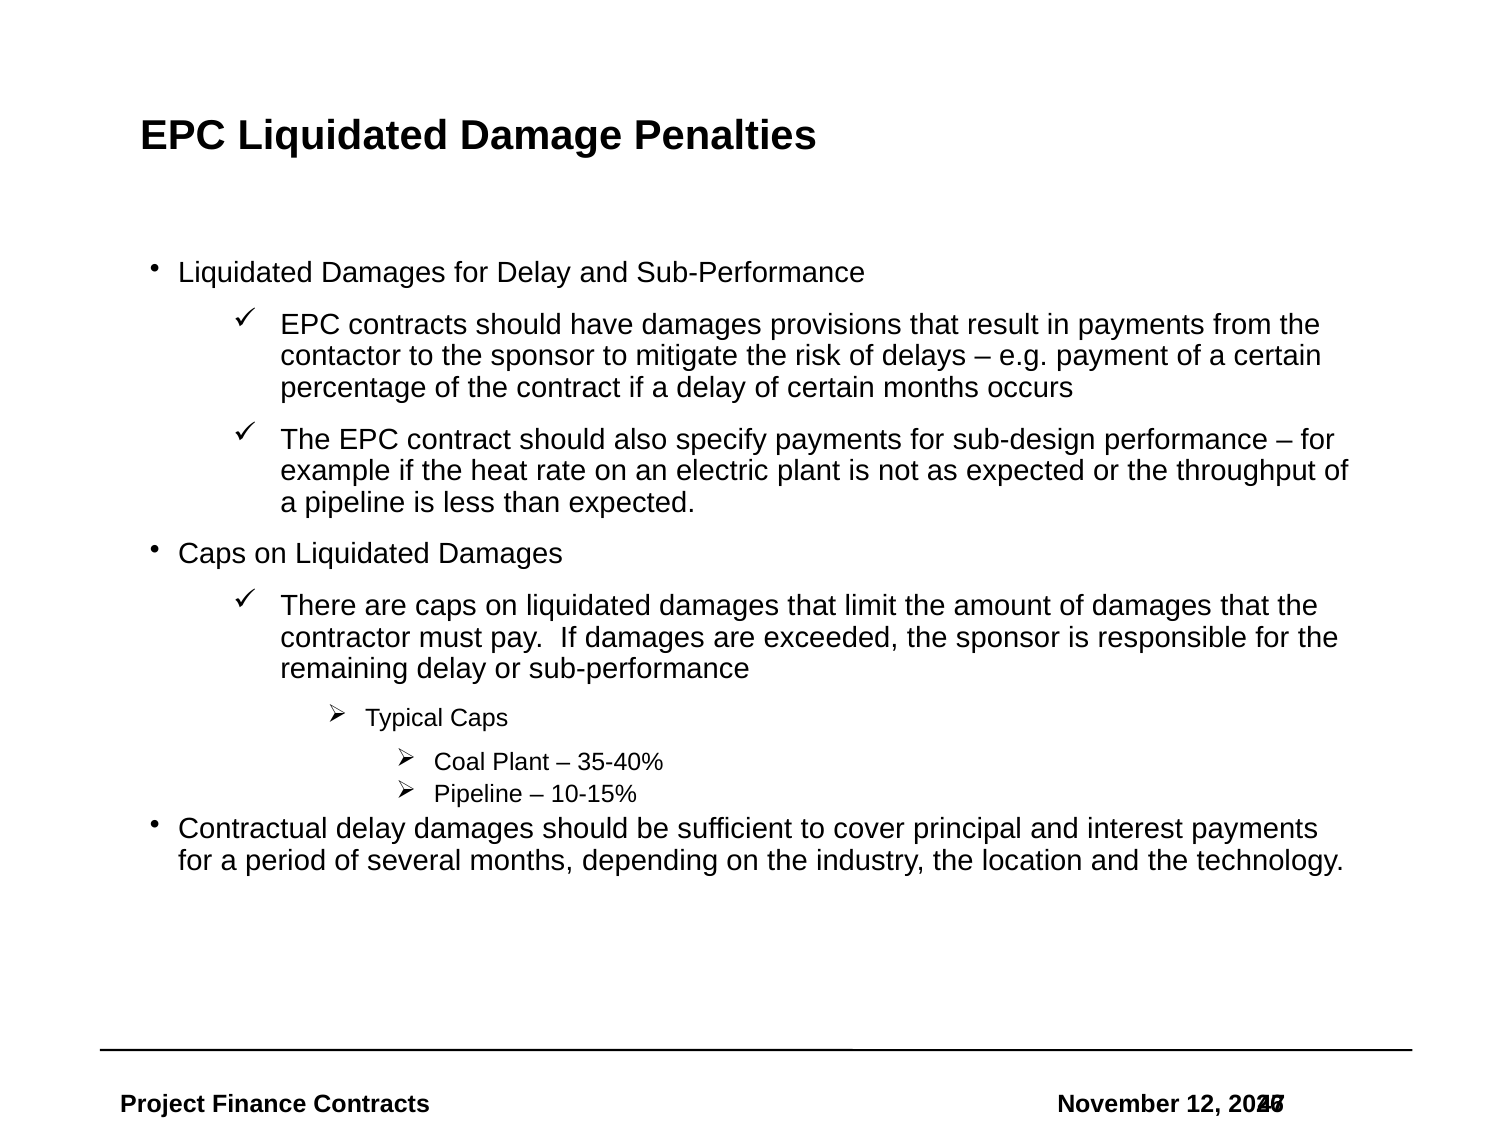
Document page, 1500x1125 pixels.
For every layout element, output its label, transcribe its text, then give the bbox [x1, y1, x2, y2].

list Liquidated Damages for Delay and Sub-Performance EPC contracts should have damages provisions that result in payments from the contactor to the sponsor to mitigate the risk of delays – e.g. payment of a certain percentage of the contract if a delay of certain months occurs The EPC contract should also specify payments for sub-design performance – for example if the heat rate on an electric plant is not as expected or the throughput of a pipeline is less than expected. Caps on Liquidated Damages There are caps on liquidated damages that limit the amount of damages that the contractor must pay. If damages are exceeded, the sponsor is responsible for the remaining delay or sub-performance Typical Caps Coal Plant – 35-40% Pipeline – 10-15% Contractual delay damages should be sufficient to cover principal and interest payments for a period of several months, depending on the industry, the location and the technology. [124, 249, 1376, 1001]
title EPC Liquidated Damage Penalties [124, 99, 1288, 226]
